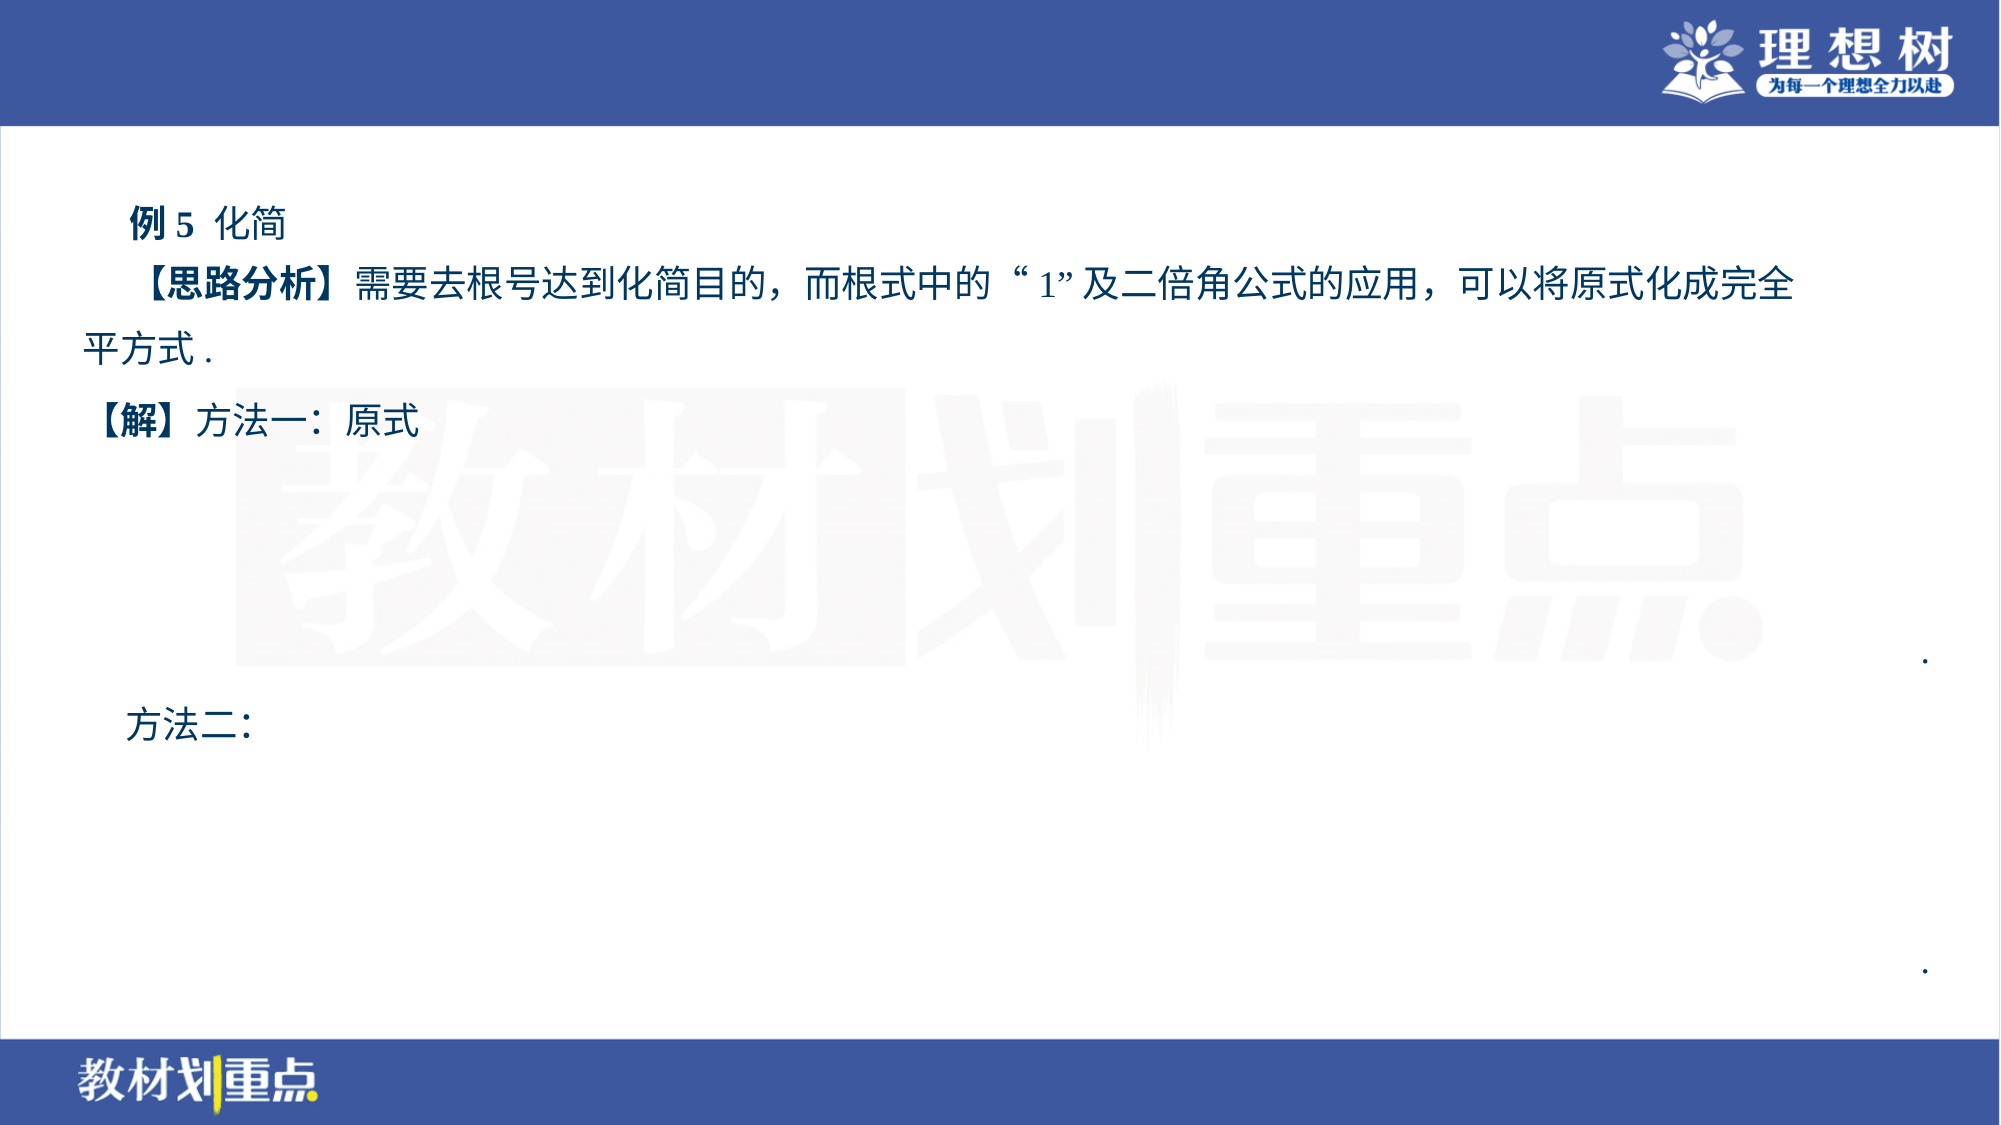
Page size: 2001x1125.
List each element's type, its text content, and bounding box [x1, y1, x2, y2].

picture [0, 0, 2000, 1125]
text_box 【思路分析】需要去根号达到化简目的，而根式中的“1”及二倍角公式的应用，可以将原式化成完全 平方式. [82, 236, 1817, 364]
